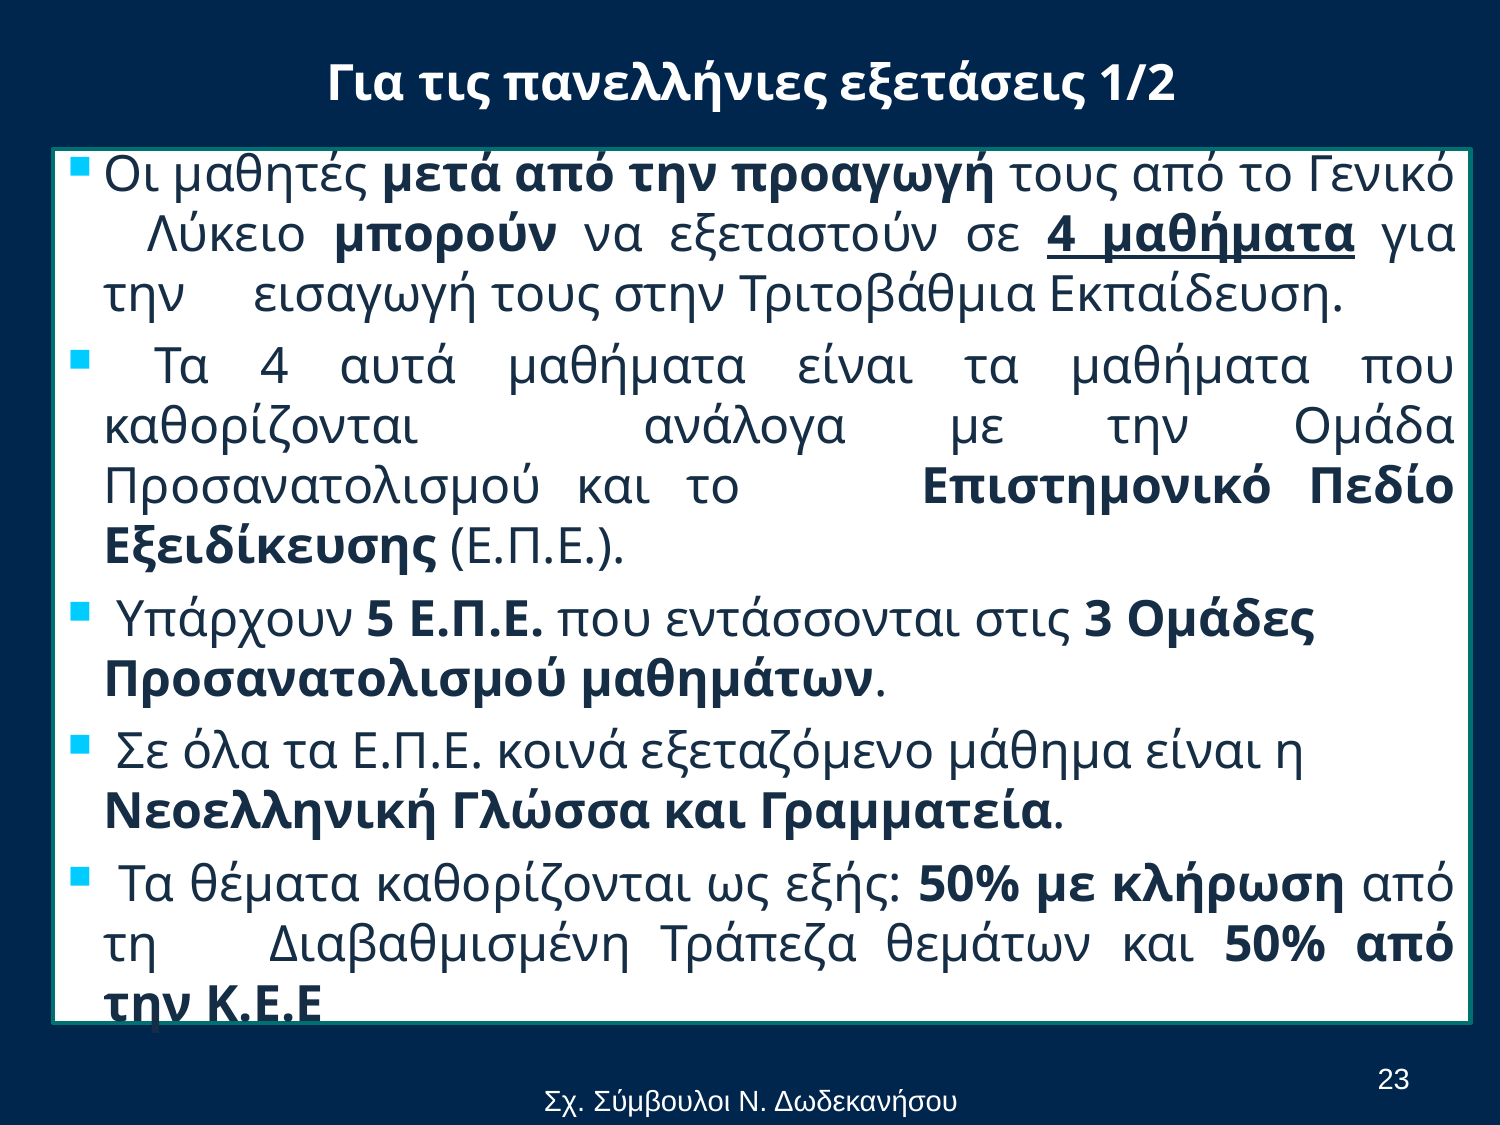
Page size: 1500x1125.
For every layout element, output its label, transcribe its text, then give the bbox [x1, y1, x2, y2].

slide_number 23 [1074, 1025, 1426, 1103]
title Για τις πανελλήνιες εξετάσεις 1/2 [76, 0, 1428, 147]
footer Σχ. Σύμβουλοι Ν. Δωδεκανήσου [513, 1046, 989, 1125]
text_box Οι μαθητές μετά από την προαγωγή τους από το Γενικό Λύκειο μπορούν να εξεταστούν σε 4 μαθήματα για την εισαγωγή τους στην Τριτοβάθμια Εκπαίδευση. Τα 4 αυτά μαθήματα είναι τα μαθήματα που καθορίζονται ανάλογα με την Ομάδα Προσανατολισμού και το Επιστημονικό Πεδίο Εξειδίκευσης (Ε.Π.Ε.). Υπάρχουν 5 Ε.Π.Ε. που εντάσσονται στις 3 Ομάδες Προσανατολισμού μαθημάτων. Σε όλα τα Ε.Π.Ε. κοινά εξεταζόμενο μάθημα είναι η Νεοελληνική Γλώσσα και Γραμματεία. Τα θέματα καθορίζονται ως εξής: 50% με κλήρωση από τη Διαβαθμισμένη Τράπεζα θεμάτων και 50% από την Κ.Ε.Ε [51, 147, 1473, 1025]
